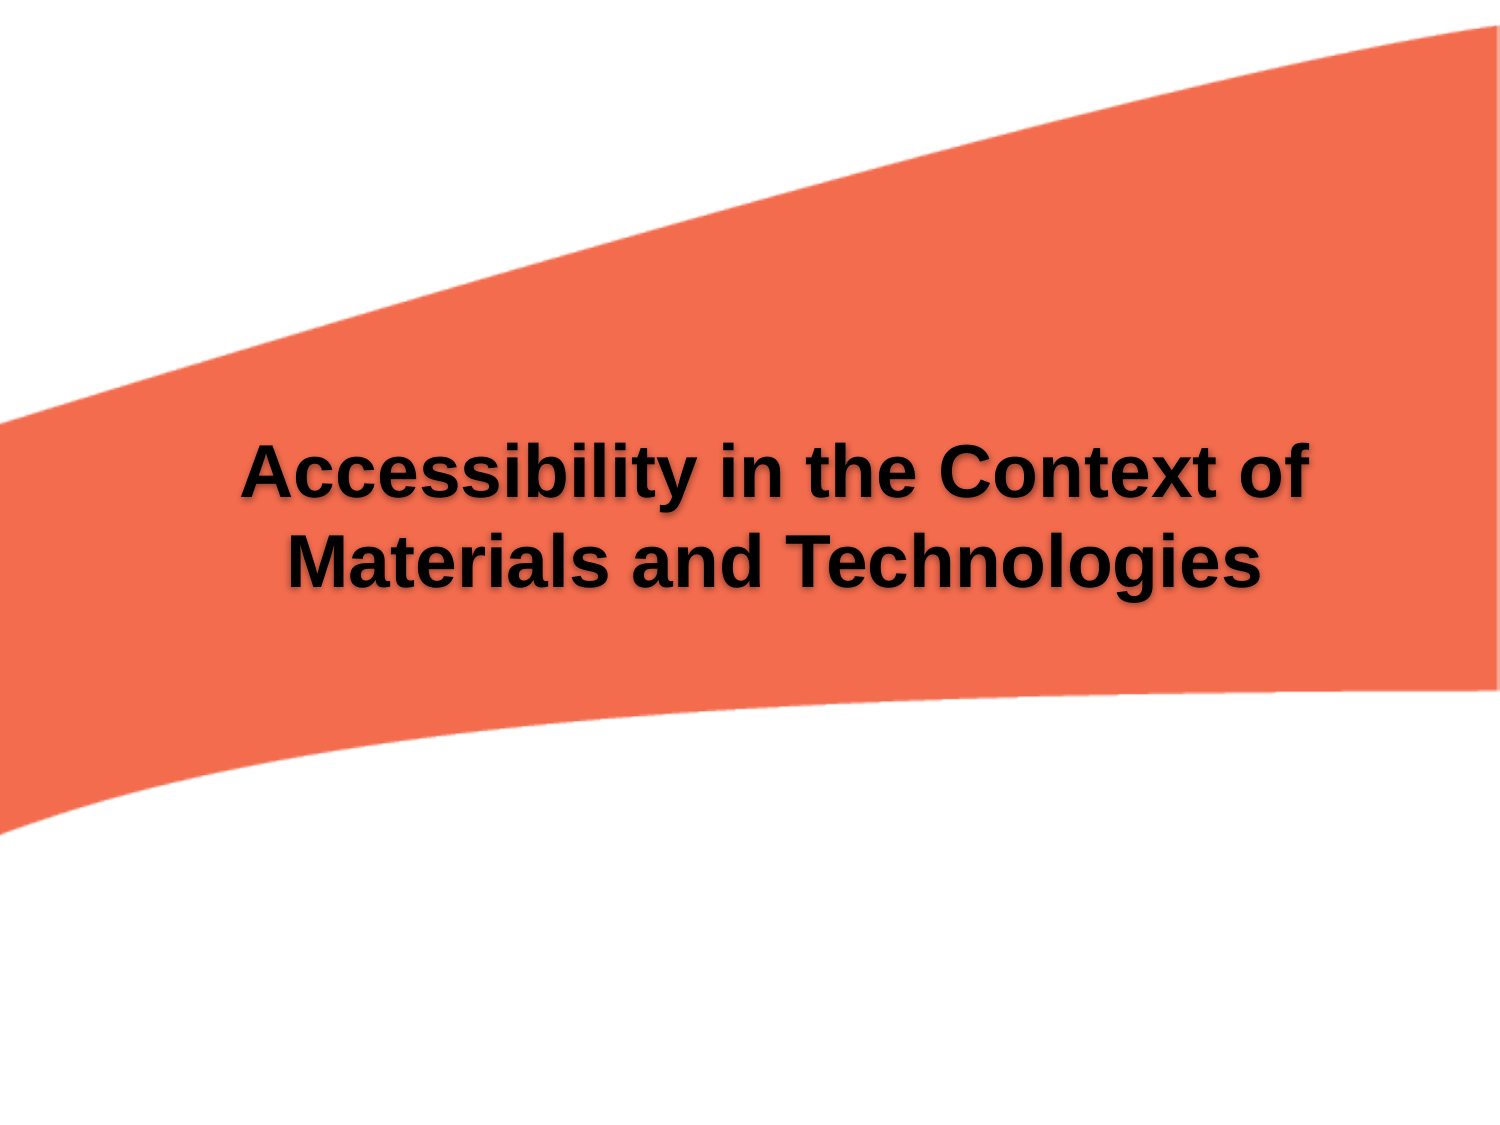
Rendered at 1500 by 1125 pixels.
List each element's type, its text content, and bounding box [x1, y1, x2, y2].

title Accessibility in the Context of Materials and Technologies [99, 324, 1451, 701]
picture [0, 24, 1500, 838]
